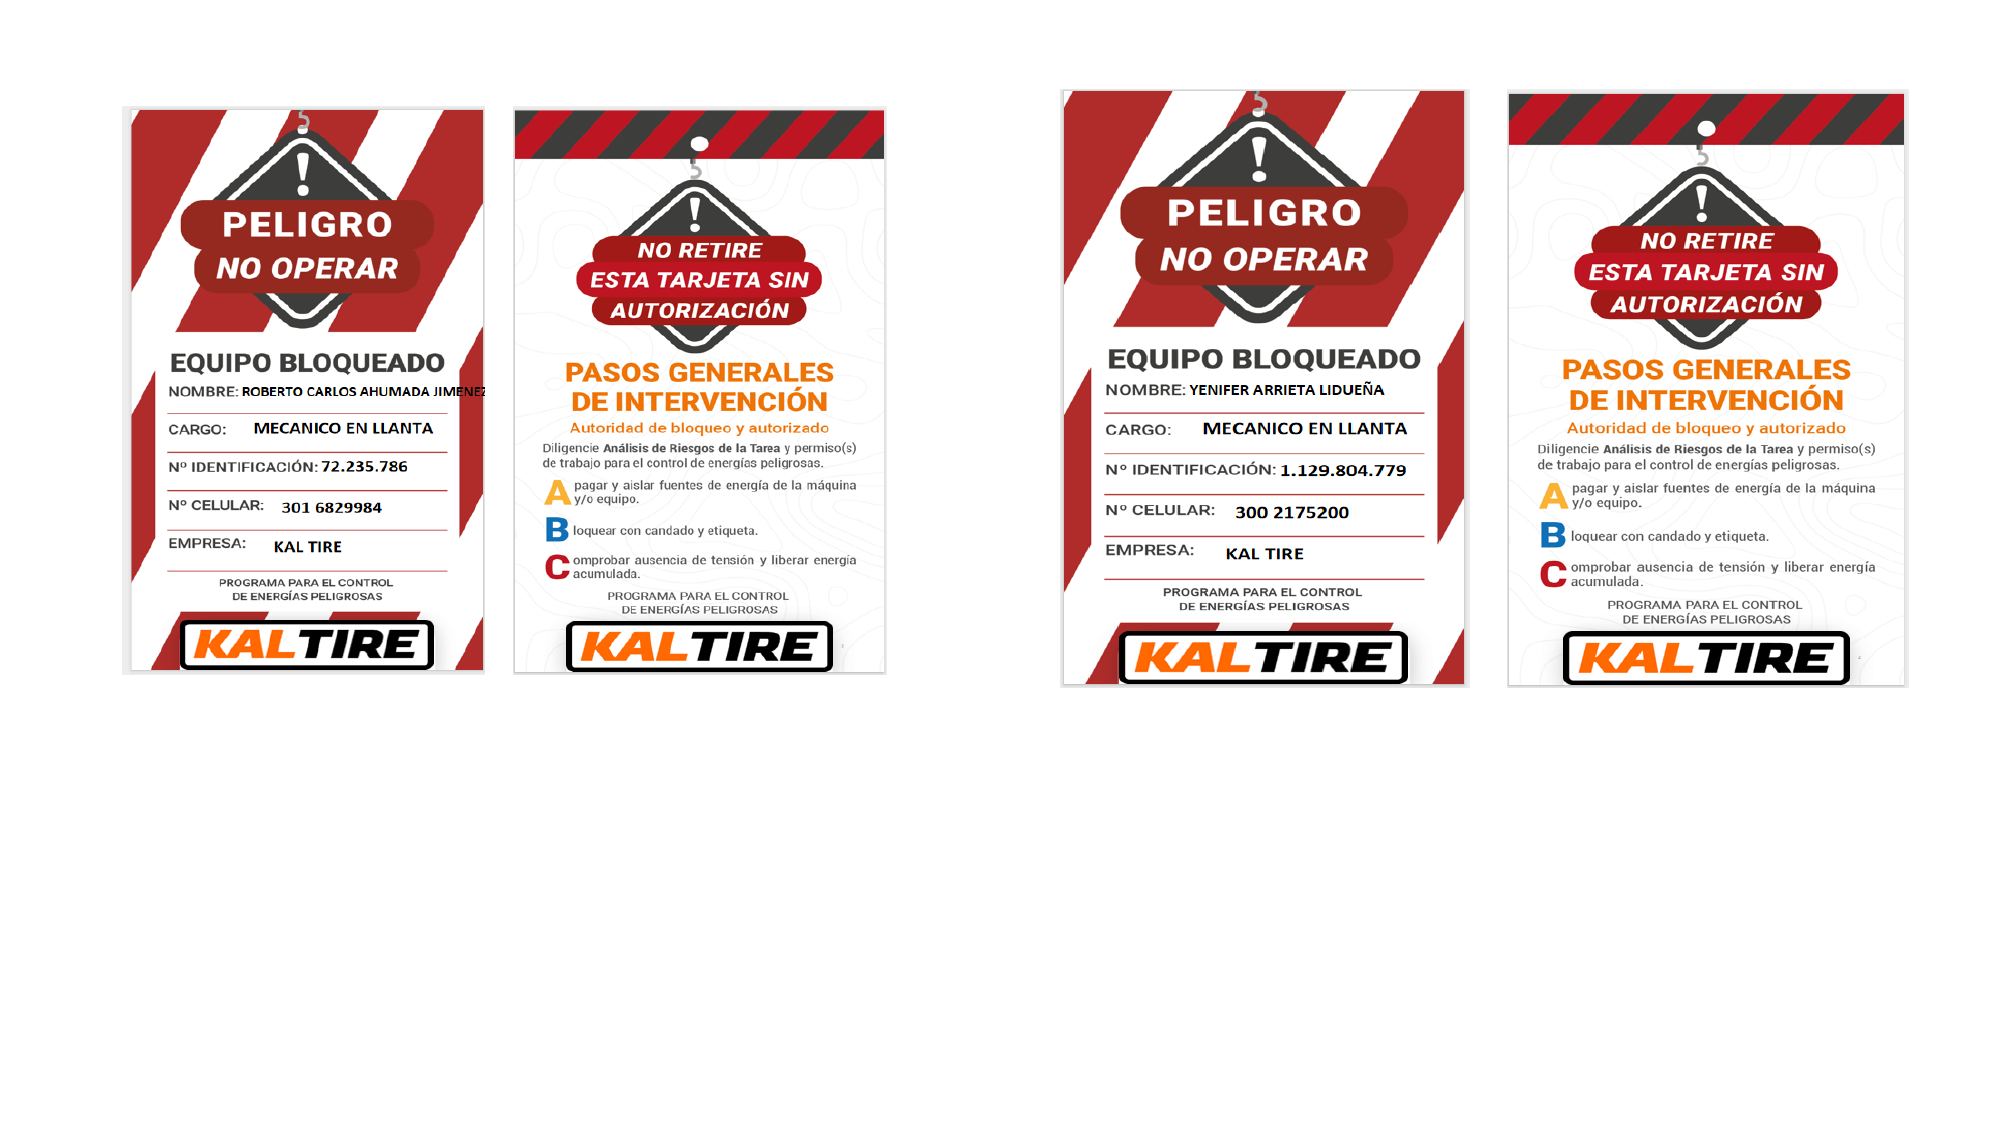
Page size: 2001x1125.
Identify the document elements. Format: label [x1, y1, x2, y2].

picture [1506, 88, 1909, 689]
picture [1060, 88, 1470, 689]
picture [513, 106, 888, 676]
picture [122, 106, 486, 676]
